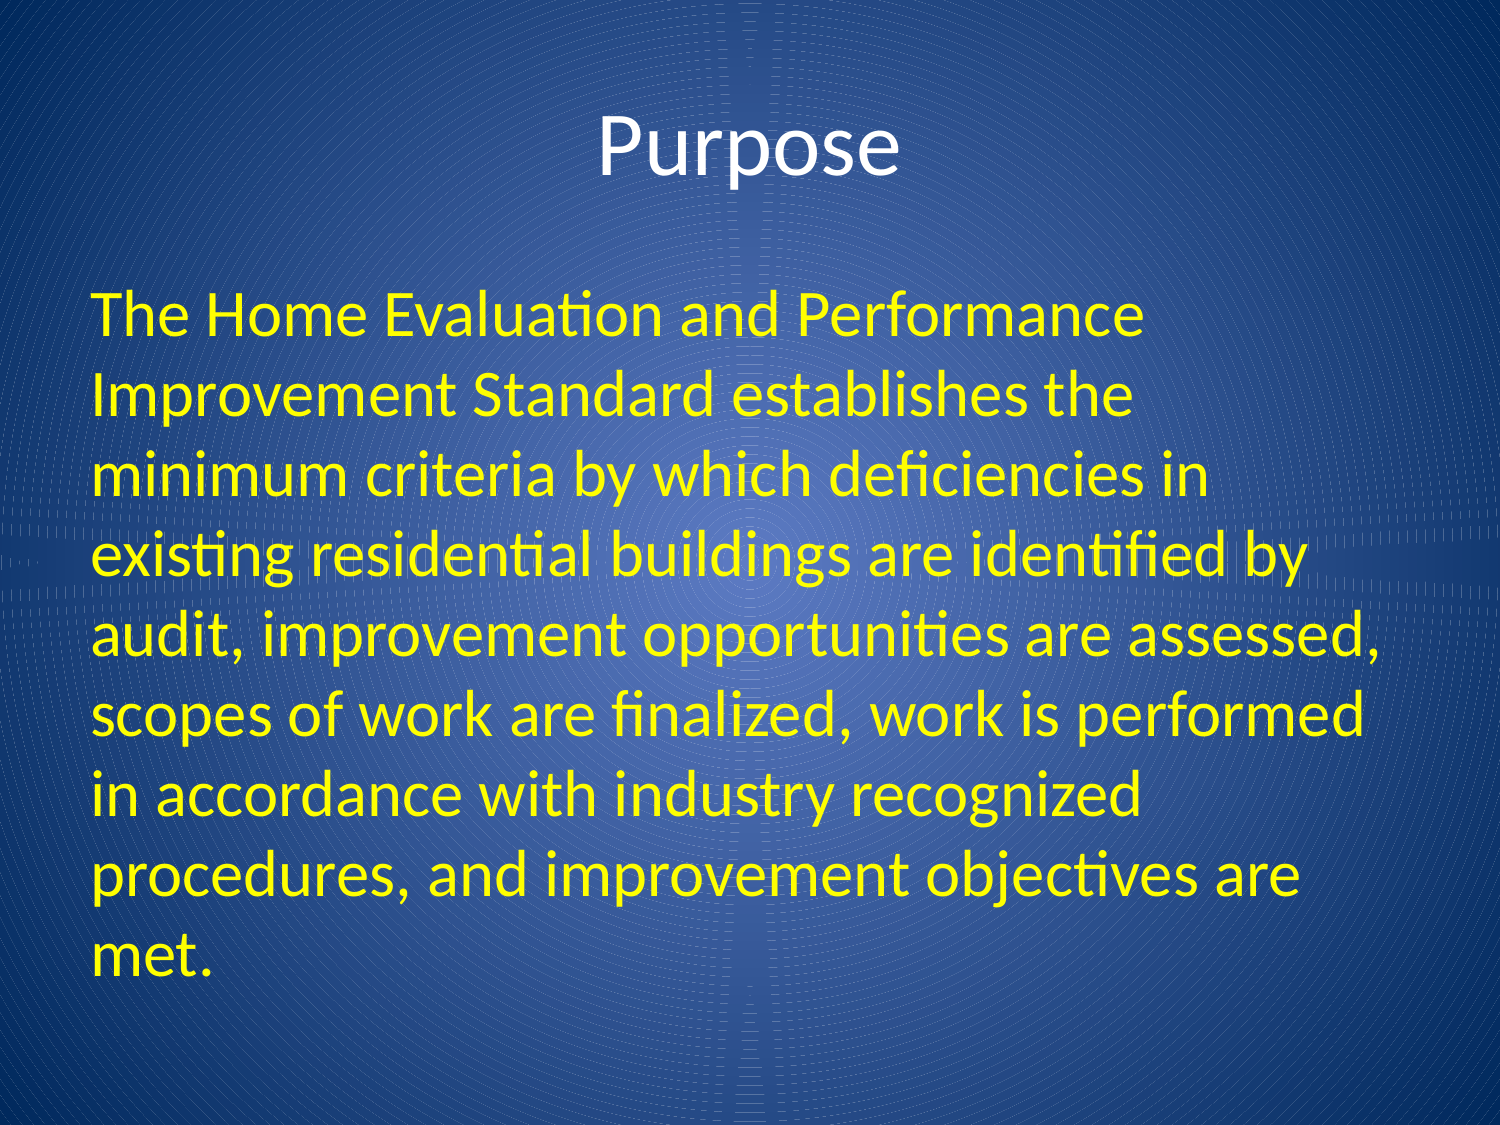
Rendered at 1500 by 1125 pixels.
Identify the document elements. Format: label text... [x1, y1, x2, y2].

list The Home Evaluation and Performance Improvement Standard establishes the minimum criteria by which deficiencies in existing residential buildings are identified by audit, improvement opportunities are assessed, scopes of work are finalized, work is performed in accordance with industry recognized procedures, and improvement objectives are met. [75, 262, 1425, 1005]
title Purpose [75, 45, 1425, 233]
